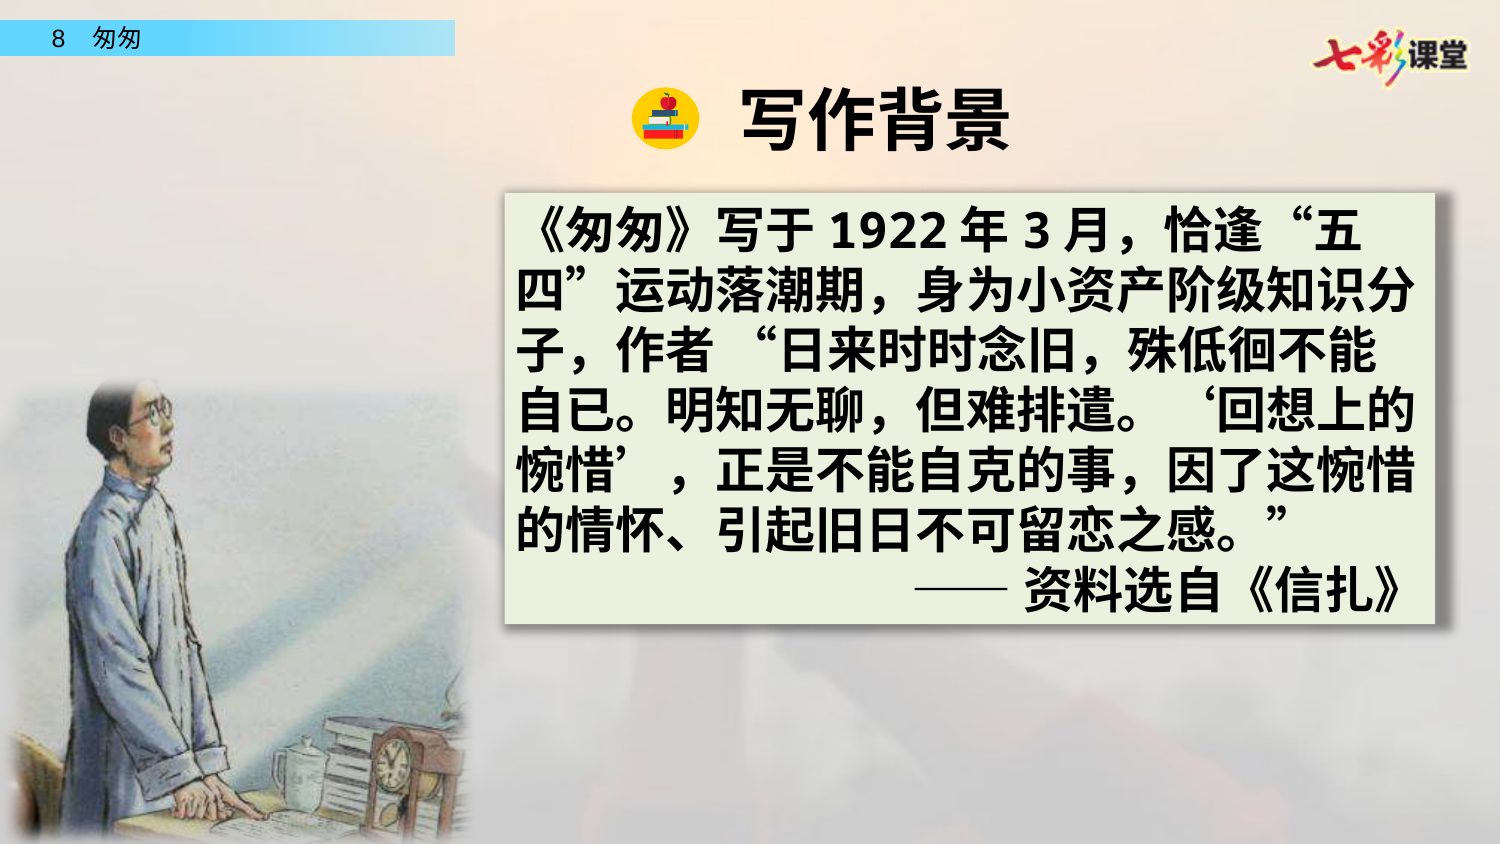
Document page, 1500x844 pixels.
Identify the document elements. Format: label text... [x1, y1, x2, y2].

text_box 《匆匆》写于1922年3月，恰逢“五四”运动落潮期，身为小资产阶级知识分子，作者 “日来时时念旧，殊低徊不能自已。明知无聊，但难排遣。‘回想上的惋惜’，正是不能自克的事，因了这惋惜的情怀、引起旧日不可留恋之感。” ——资料选自《信扎》 [504, 192, 1436, 625]
text_box 写作背景 [730, 72, 1115, 164]
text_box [631, 87, 700, 150]
picture [0, 0, 1500, 844]
